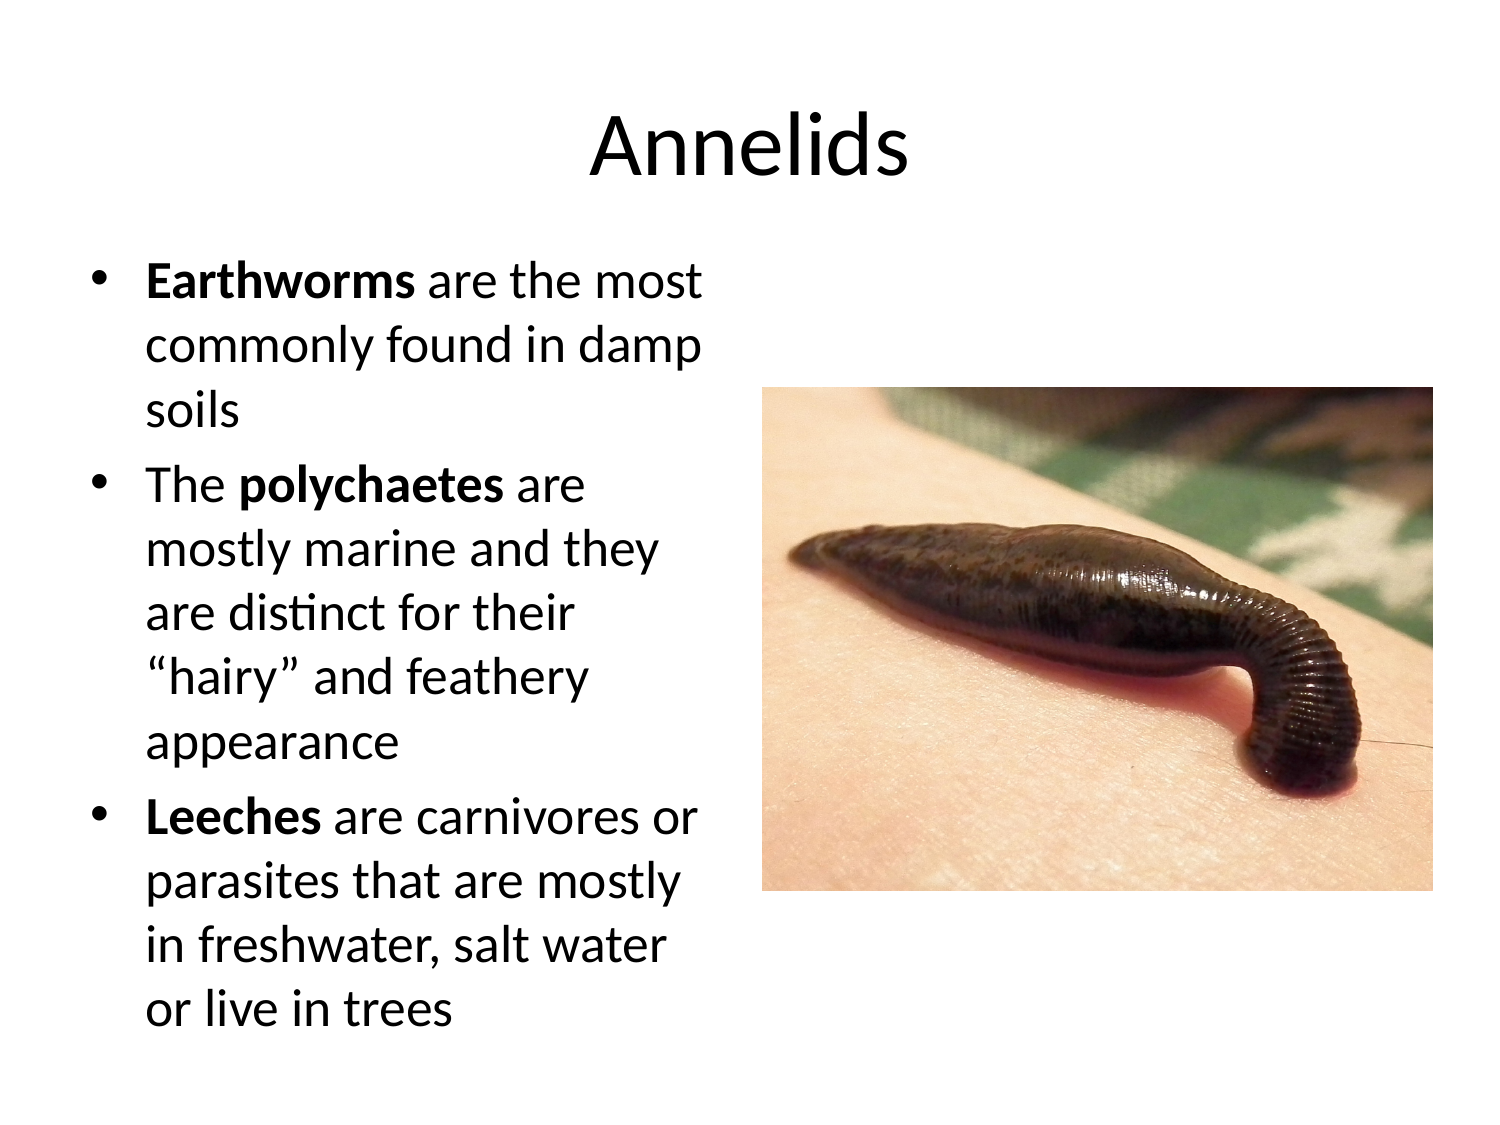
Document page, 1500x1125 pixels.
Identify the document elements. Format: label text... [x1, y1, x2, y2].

title Annelids [75, 45, 1425, 233]
list Earthworms are the most commonly found in damp soils The polychaetes are mostly marine and they are distinct for their “hairy” and feathery appearance Leeches are carnivores or parasites that are mostly in freshwater, salt water or live in trees [75, 237, 738, 1050]
picture [762, 387, 1434, 891]
